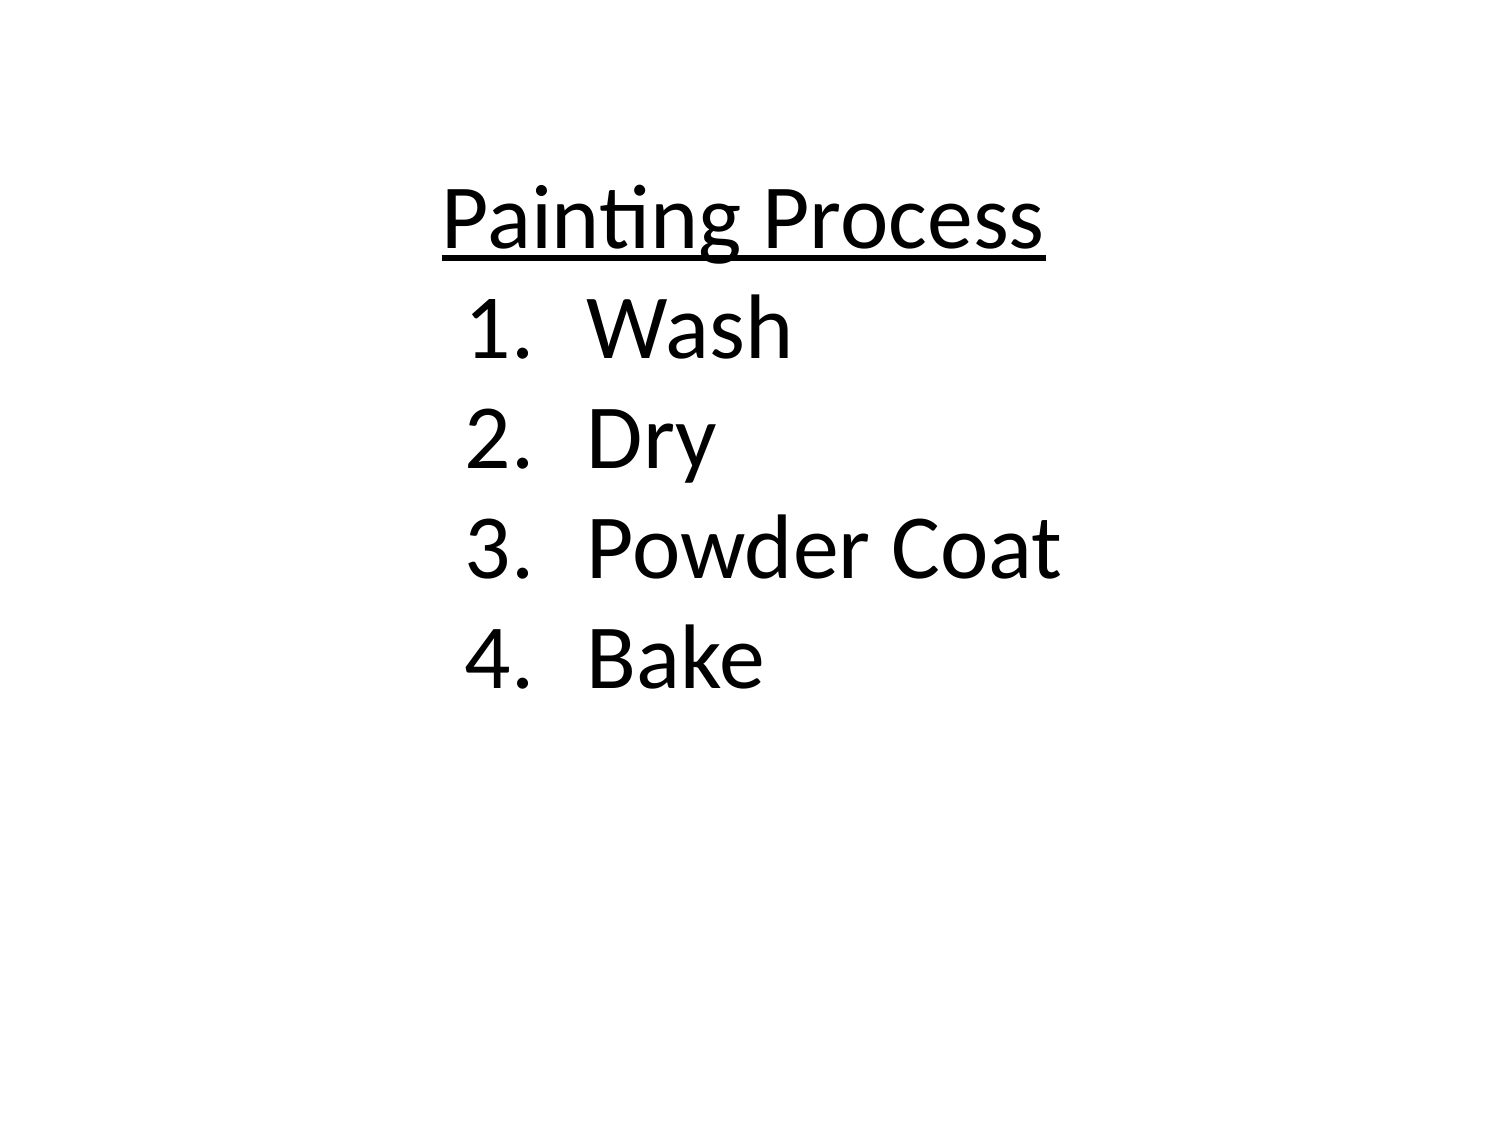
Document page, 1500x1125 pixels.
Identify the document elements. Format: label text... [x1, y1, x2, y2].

text_box Painting Process Wash Dry Powder Coat Bake [262, 149, 1225, 840]
